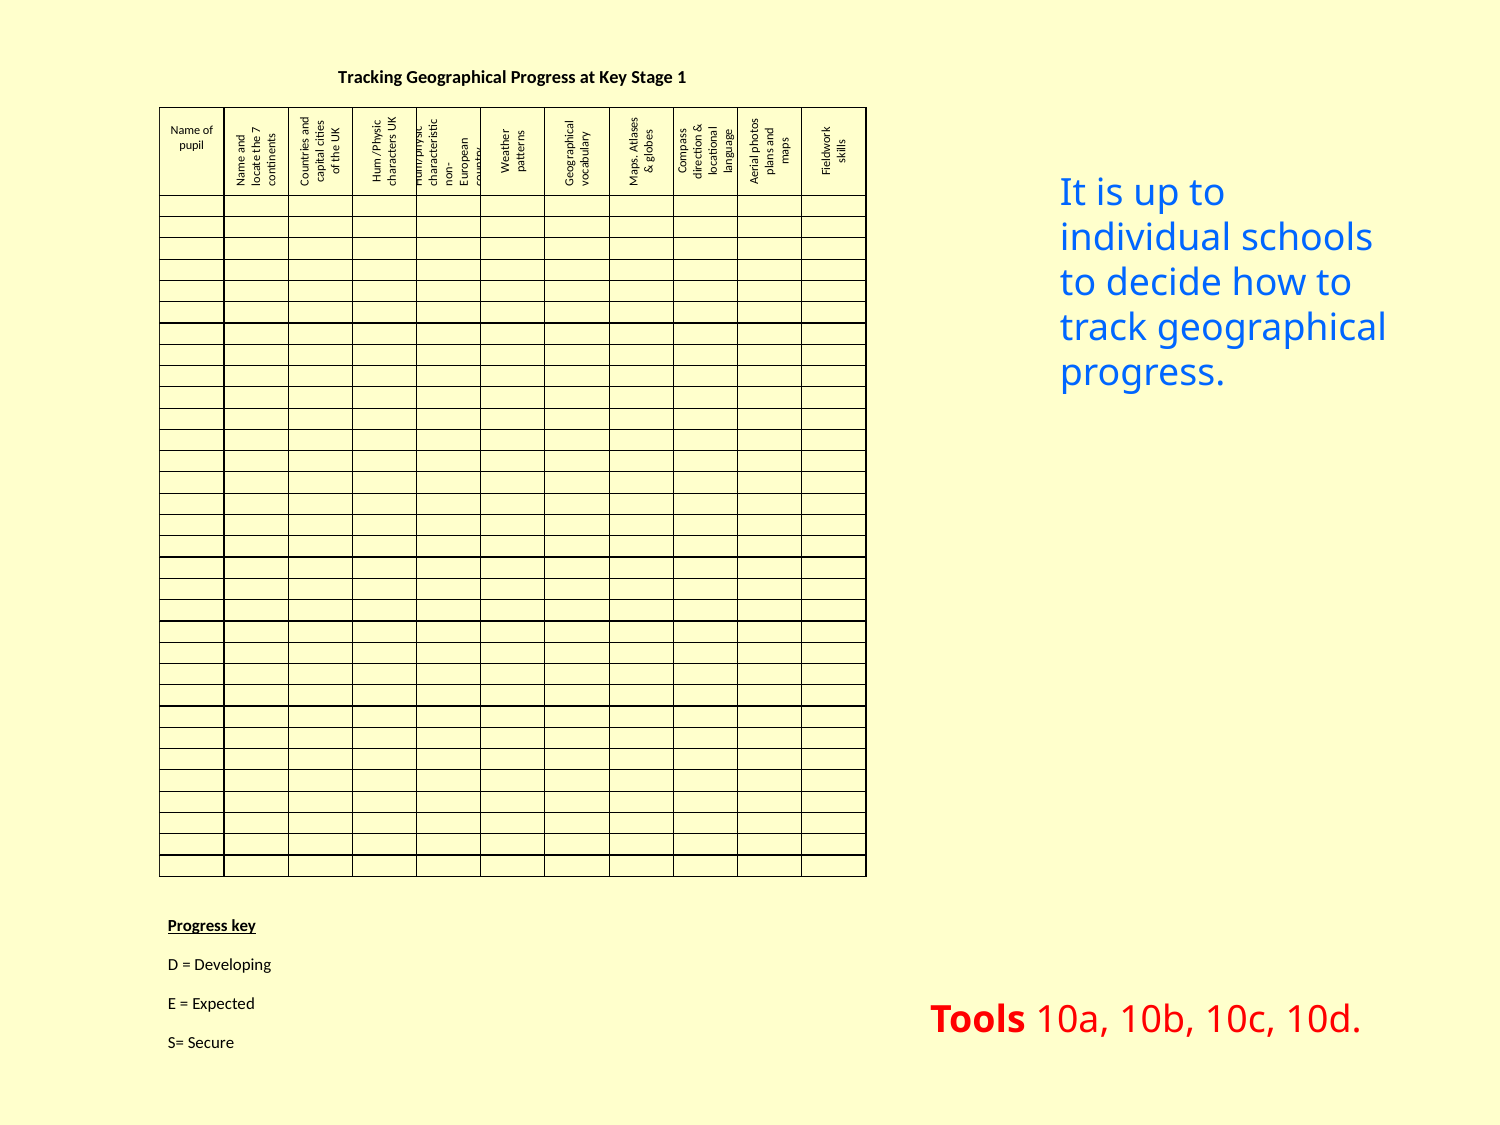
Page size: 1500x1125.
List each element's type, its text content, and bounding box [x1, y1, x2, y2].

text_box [159, 66, 869, 1073]
text_box It is up to individual schools to decide how to track geographical progress. [1045, 160, 1412, 401]
text_box Tools 10a, 10b, 10c, 10d. [915, 987, 1412, 1048]
